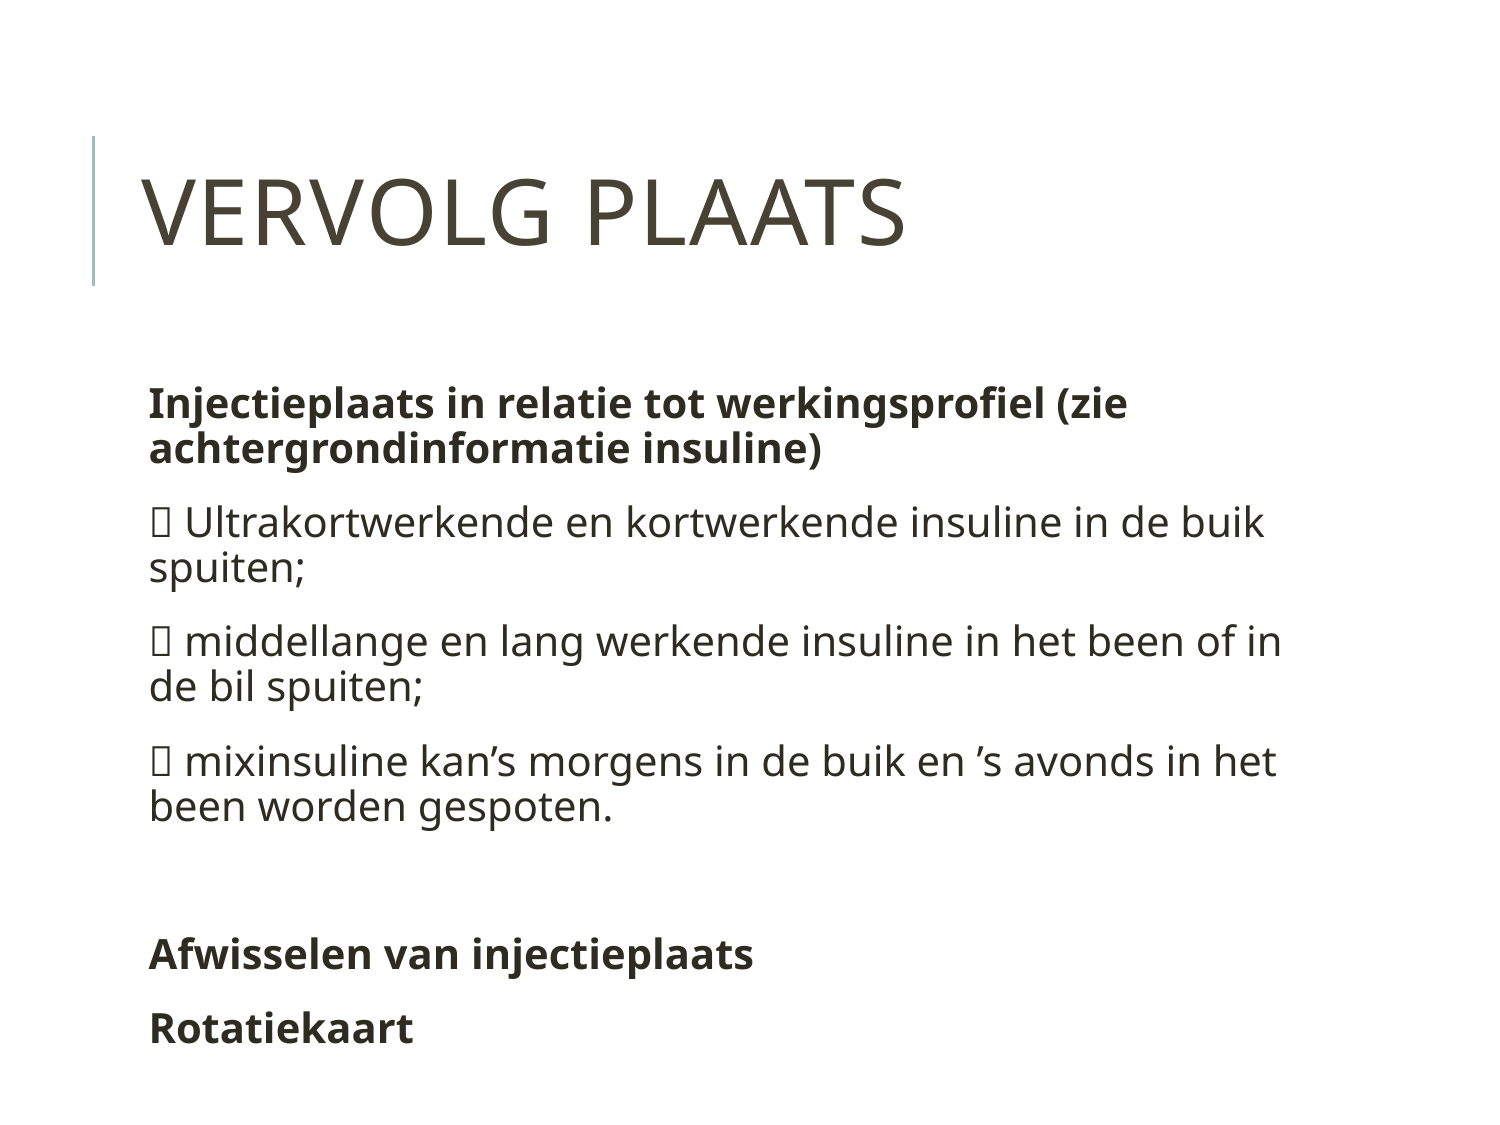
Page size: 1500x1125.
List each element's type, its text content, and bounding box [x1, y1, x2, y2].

list Injectieplaats in relatie tot werkingsprofiel (zie achtergrondinformatie insuline) 􀂄 Ultrakortwerkende en kortwerkende insuline in de buik spuiten; 􀂄 middellange en lang werkende insuline in het been of in de bil spuiten; 􀂄 mixinsuline kan’s morgens in de buik en ’s avonds in het been worden gespoten. Afwisselen van injectieplaats Rotatiekaart [126, 375, 1322, 1035]
title Vervolg plaats [126, 96, 1322, 342]
